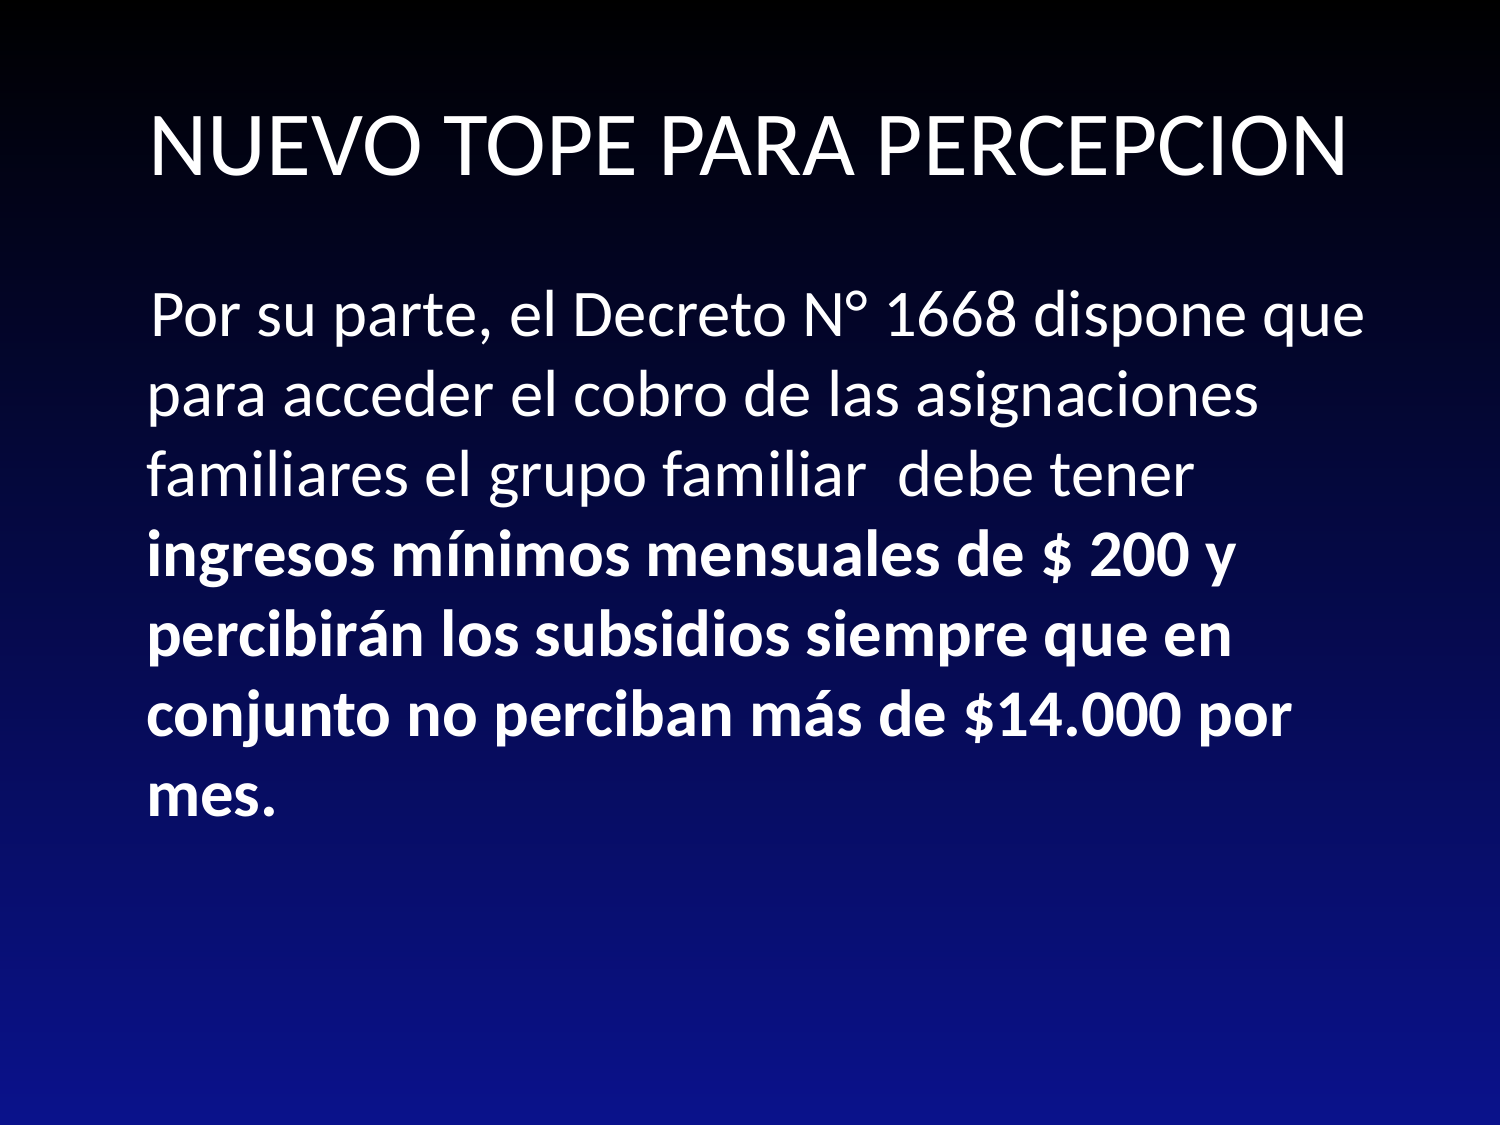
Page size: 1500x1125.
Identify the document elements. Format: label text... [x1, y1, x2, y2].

title NUEVO TOPE PARA PERCEPCION [74, 44, 1426, 233]
list Por su parte, el Decreto N° 1668 dispone que para acceder el cobro de las asignaciones familiares el grupo familiar debe tener ingresos mínimos mensuales de $ 200 y percibirán los subsidios siempre que en conjunto no perciban más de $14.000 por mes. [74, 262, 1426, 1071]
